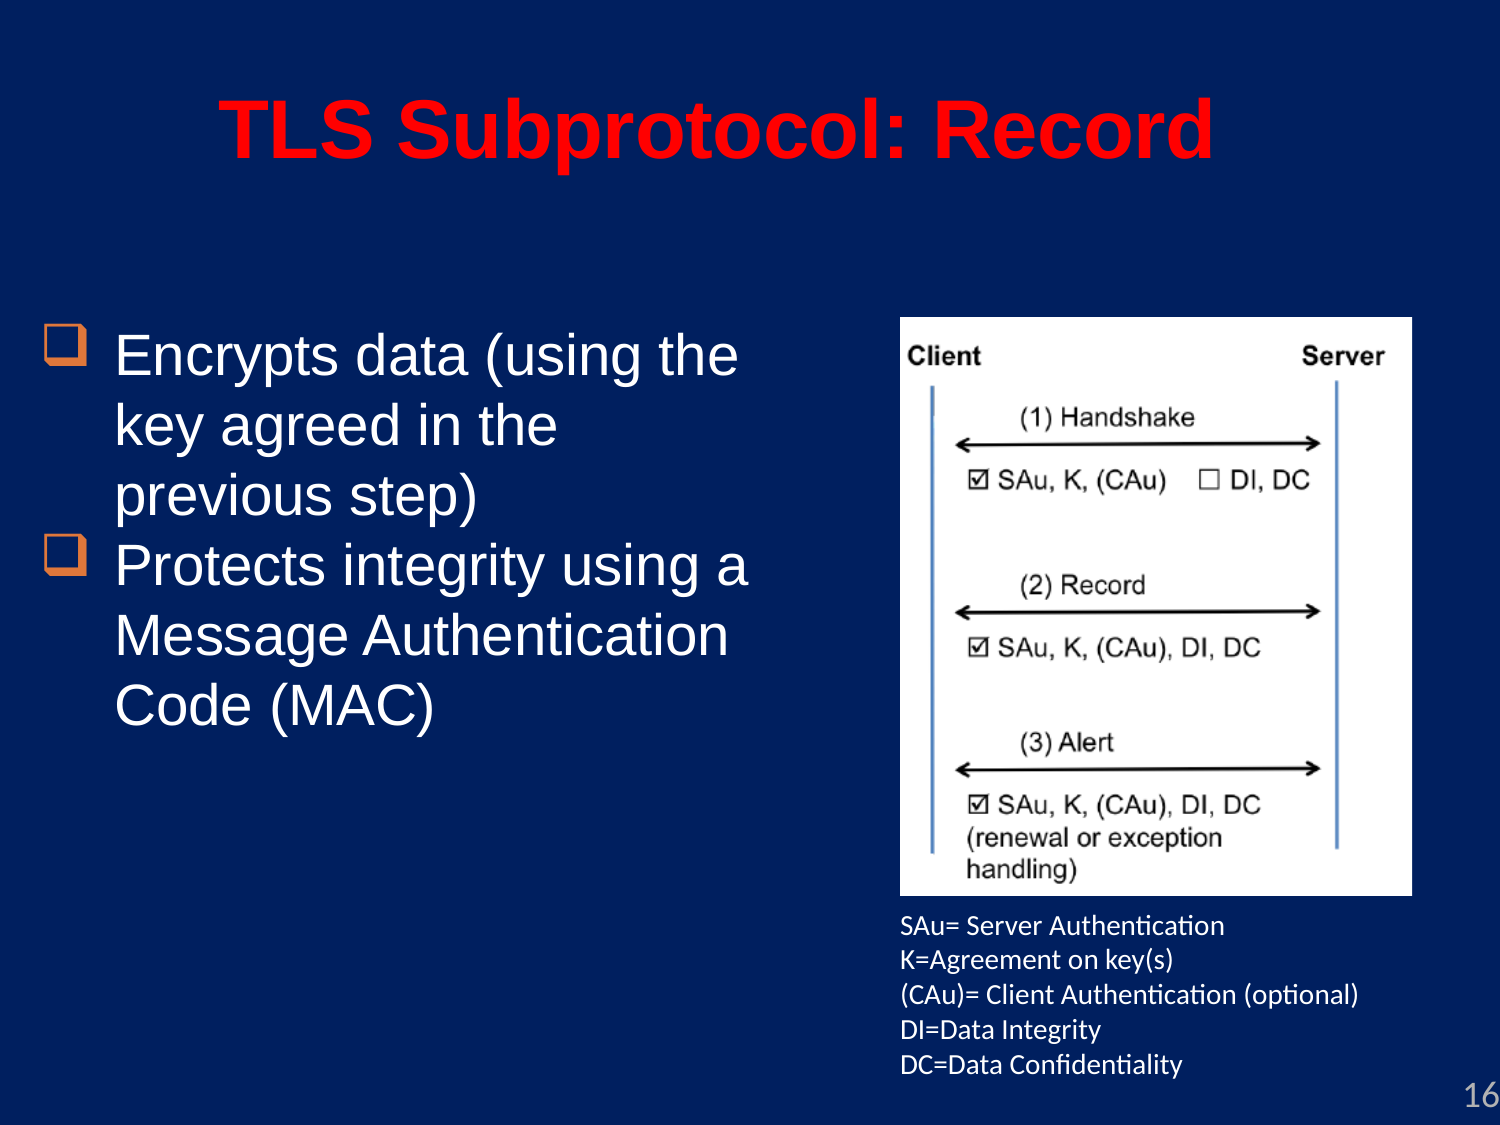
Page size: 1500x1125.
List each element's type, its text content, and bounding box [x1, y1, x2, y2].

text_box TLS Subprotocol: Record [70, 75, 1363, 176]
text_box SAu= Server Authentication K=Agreement on key(s) (CAu)= Client Authentication (optional) DI=Data Integrity DC=Data Confidentiality [900, 905, 1455, 1125]
picture [899, 316, 1413, 897]
slide_number 16 [1437, 1069, 1500, 1115]
text_box Encrypts data (using the key agreed in the previous step) Protects integrity using a Message Authentication Code (MAC) [37, 317, 897, 738]
